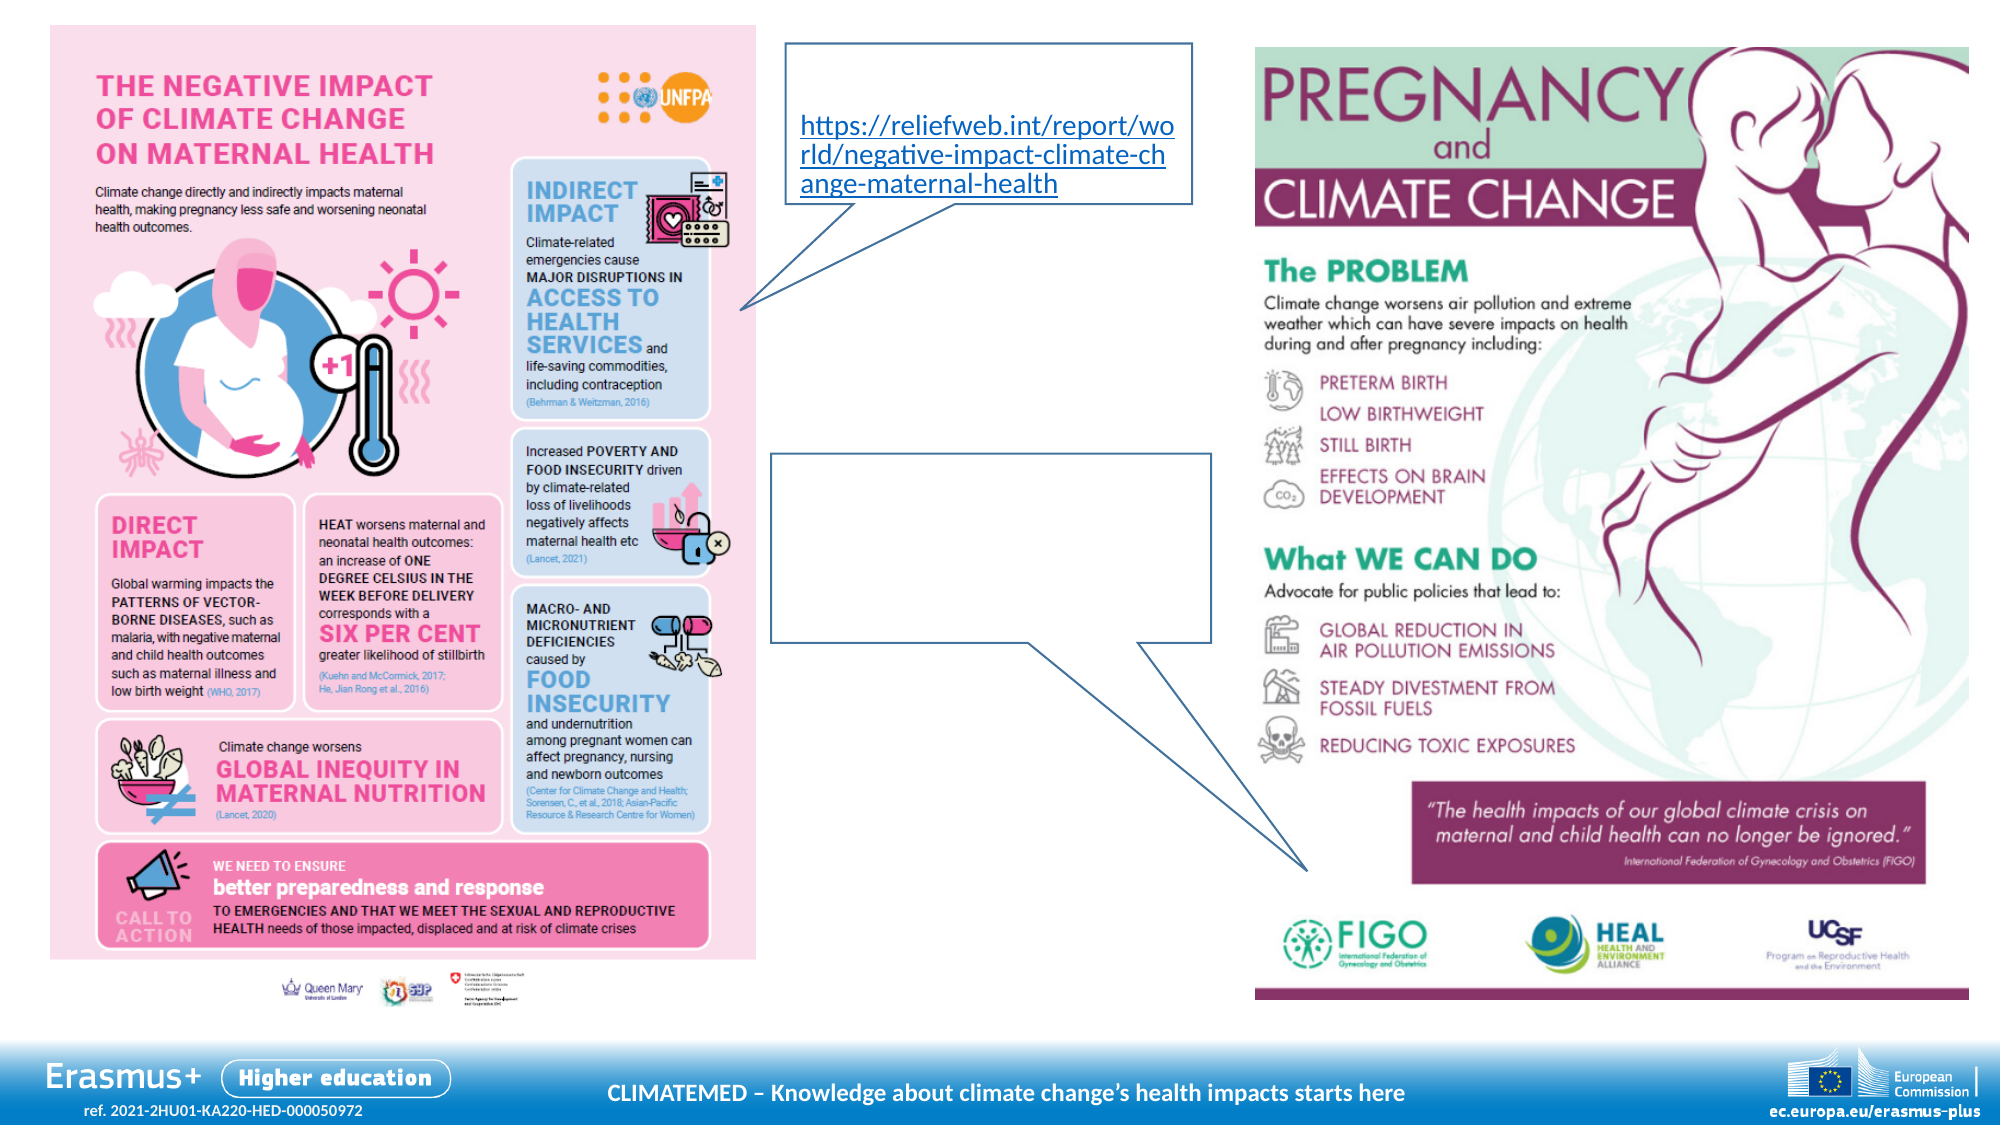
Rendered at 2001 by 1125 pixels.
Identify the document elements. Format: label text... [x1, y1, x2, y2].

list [1254, 47, 1969, 1000]
picture [0, 25, 2000, 1125]
text_box https://www.env-health.org/wp-content/uploads/2020/04/FIGO-PregnancyClimateChangeInfographic-Final1-800px.jpg [770, 452, 1254, 829]
text_box https://reliefweb.int/report/world/negative-impact-climate-change-maternal-health [756, 42, 1194, 304]
